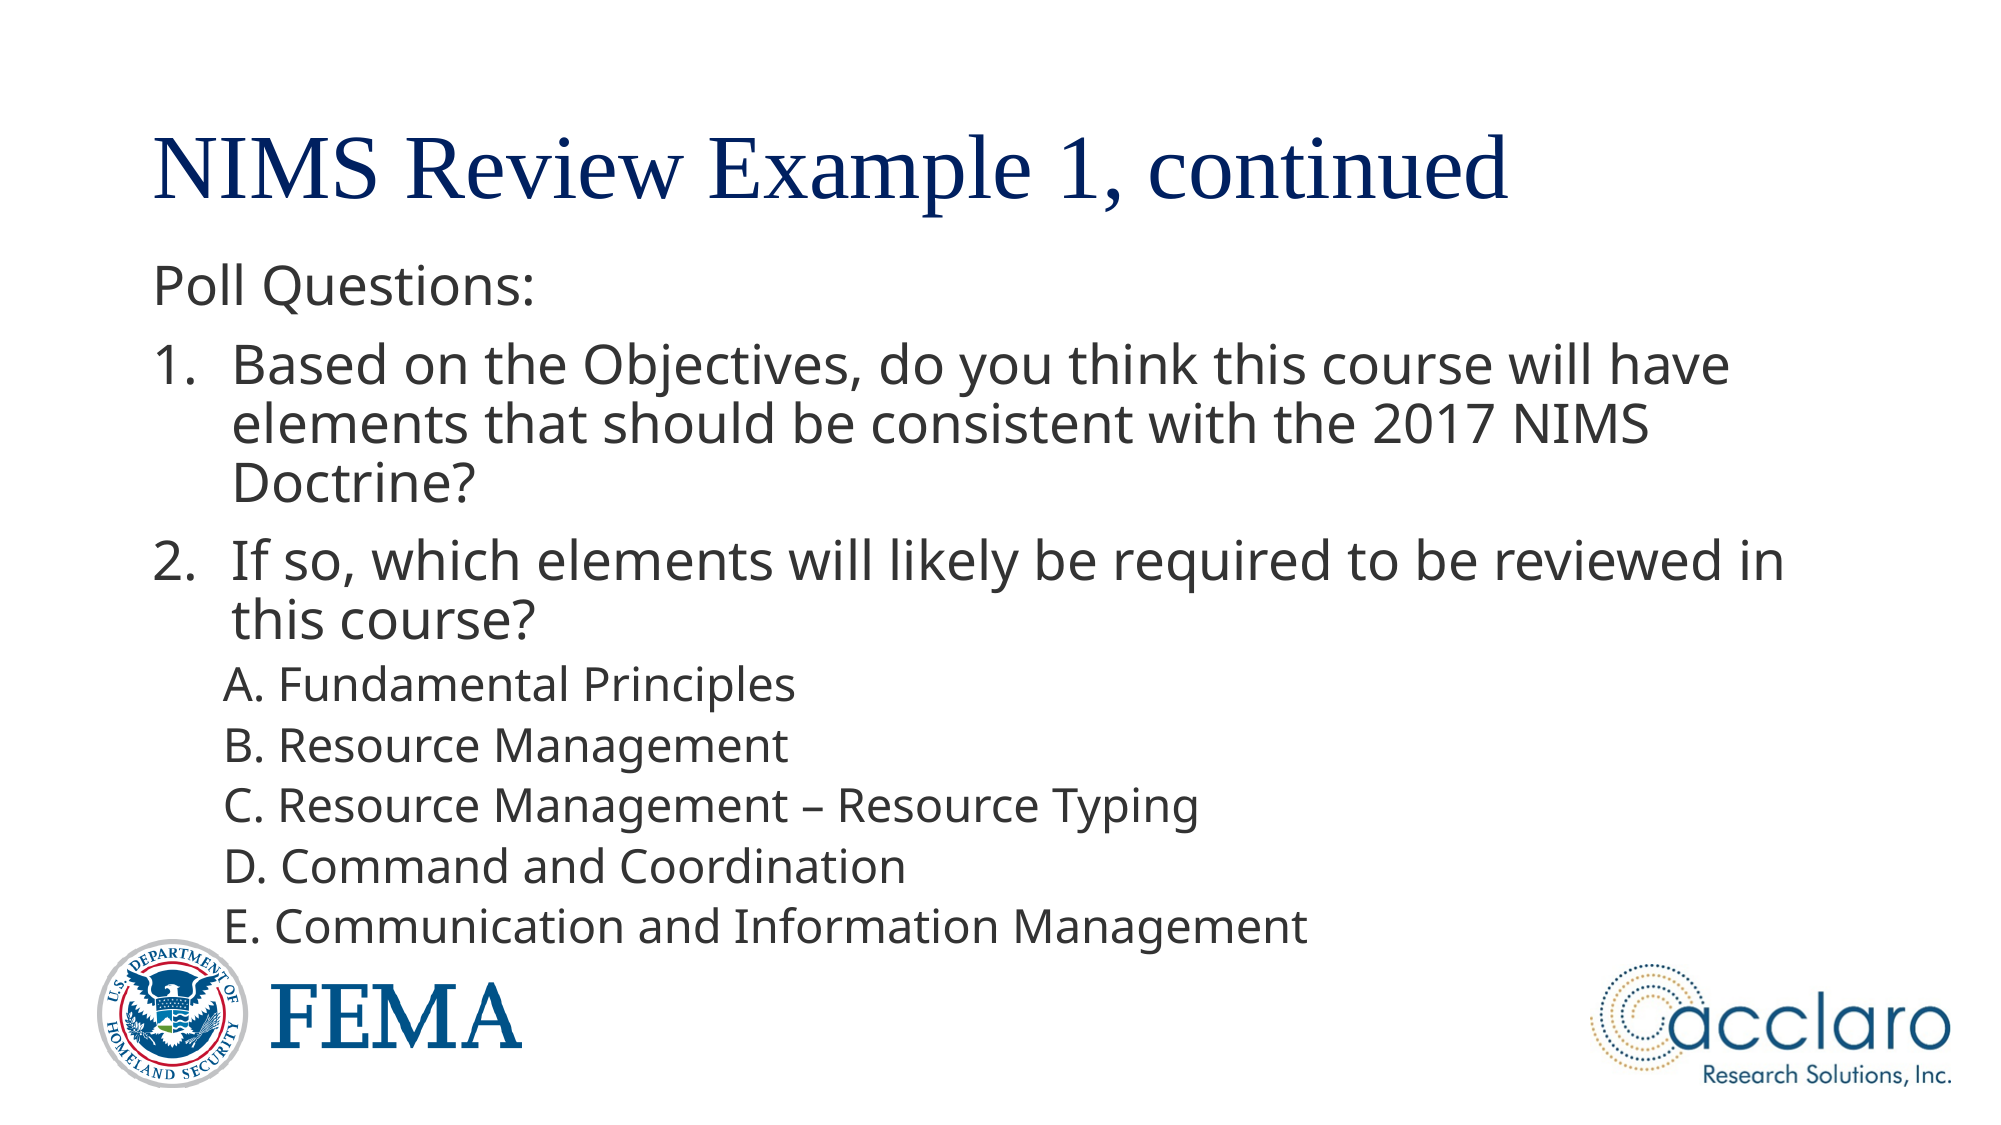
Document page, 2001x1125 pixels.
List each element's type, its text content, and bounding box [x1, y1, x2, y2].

picture [97, 939, 522, 1088]
list Poll Questions: Based on the Objectives, do you think this course will have elements that should be consistent with the 2017 NIMS Doctrine? If so, which elements will likely be required to be reviewed in this course? A. Fundamental Principles B. Resource Management C. Resource Management – Resource Typing D. Command and Coordination E. Communication and Information Management [137, 250, 1863, 965]
picture [1590, 964, 1951, 1087]
title NIMS Review Example 1, continued [137, 59, 1863, 250]
